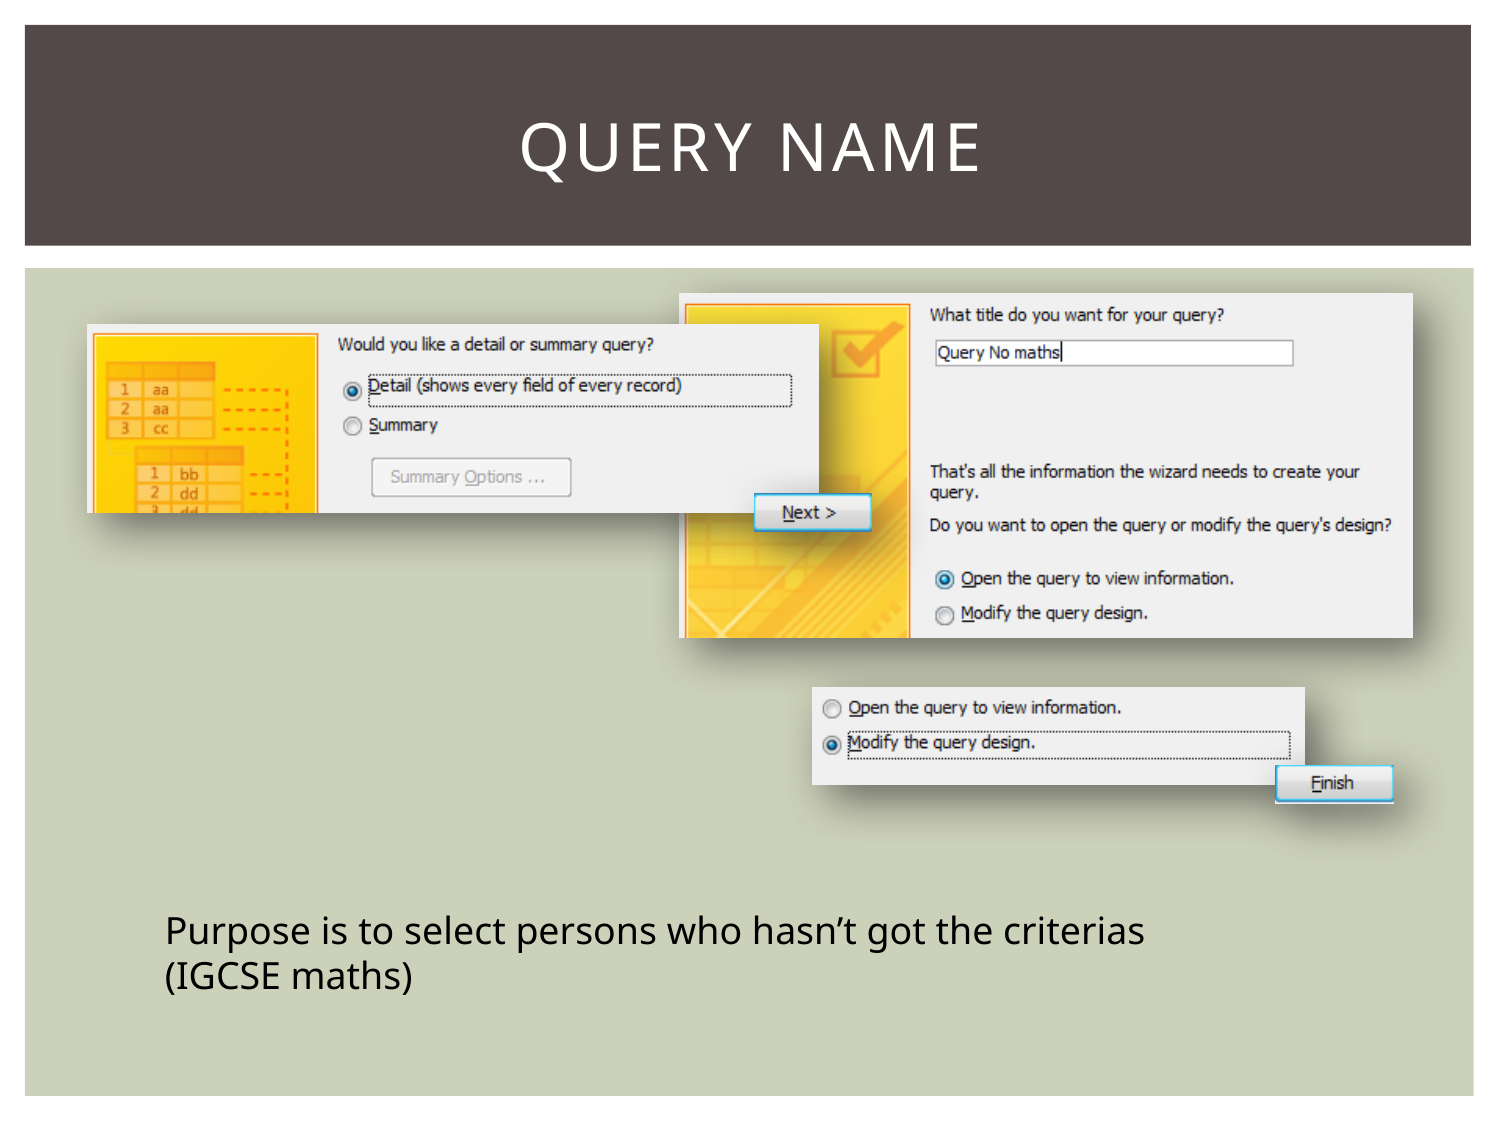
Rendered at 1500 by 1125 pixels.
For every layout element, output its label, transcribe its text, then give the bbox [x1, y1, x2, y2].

text_box Purpose is to select persons who hasn’t got the criterias (IGCSE maths) [150, 899, 1175, 1005]
picture [812, 687, 1395, 804]
picture [87, 293, 1413, 638]
title Query name [62, 58, 1438, 232]
